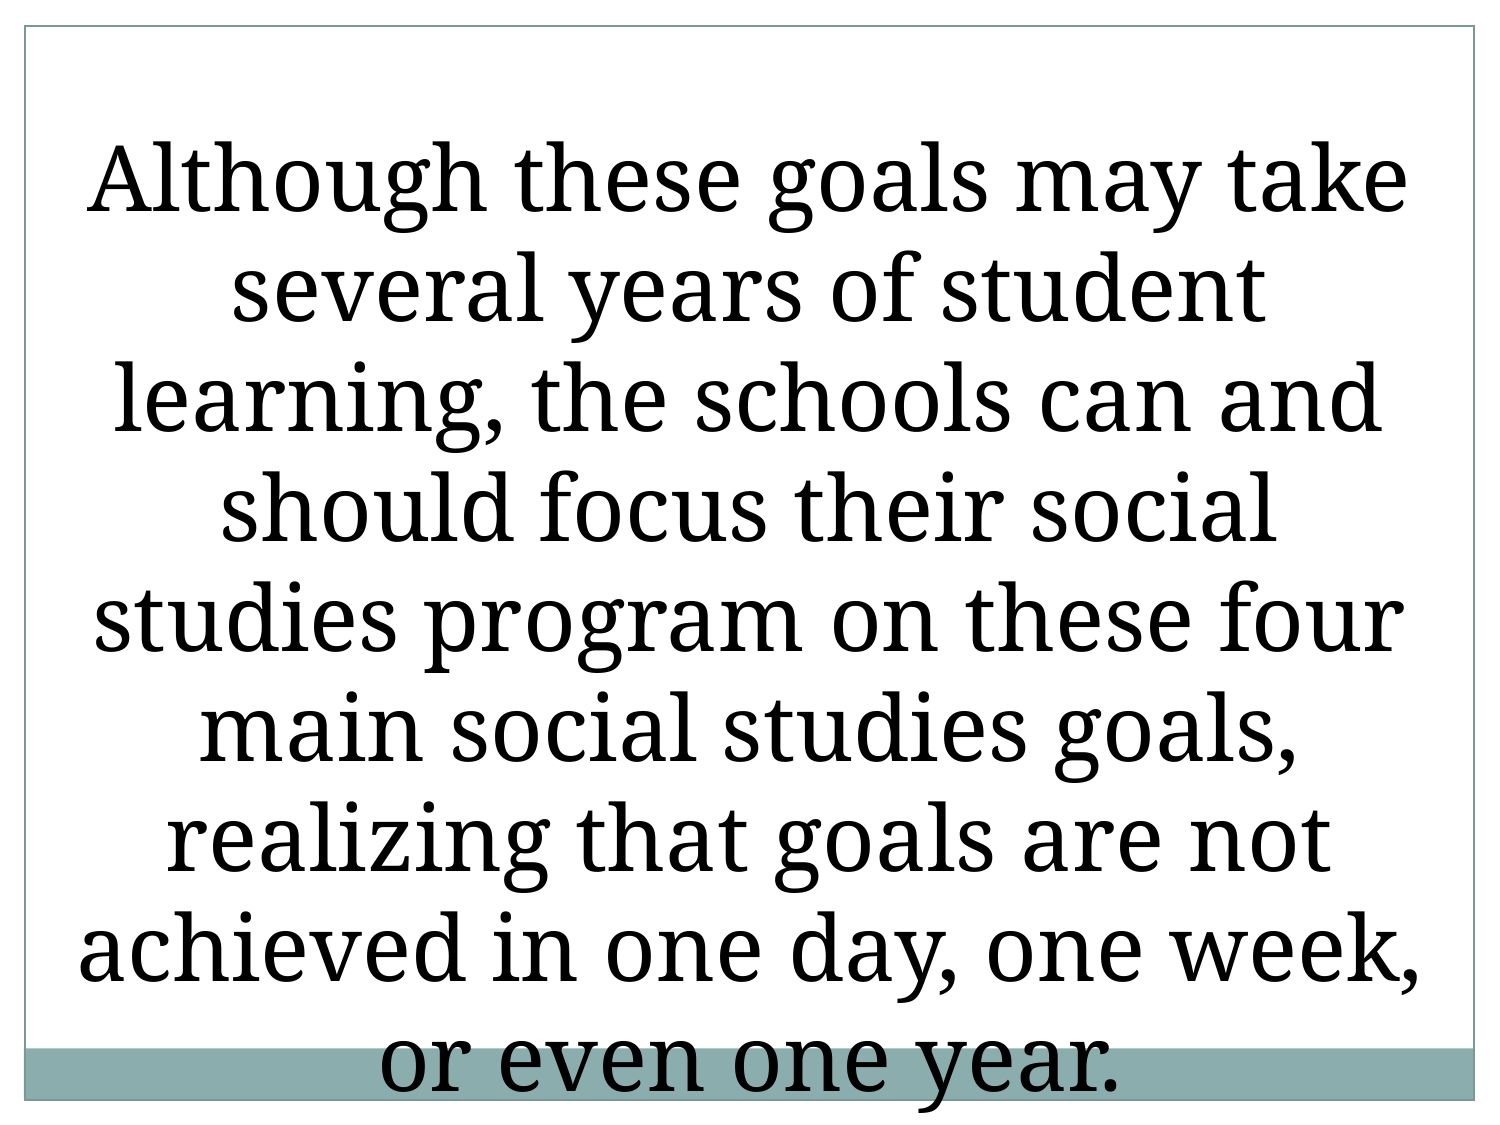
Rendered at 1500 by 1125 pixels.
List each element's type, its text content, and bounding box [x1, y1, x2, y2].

text_box Although these goals may take several years of student learning, the schools can and should focus their social studies program on these four main social studies goals, realizing that goals are not achieved in one day, one week, or even one year. [50, 112, 1450, 1117]
